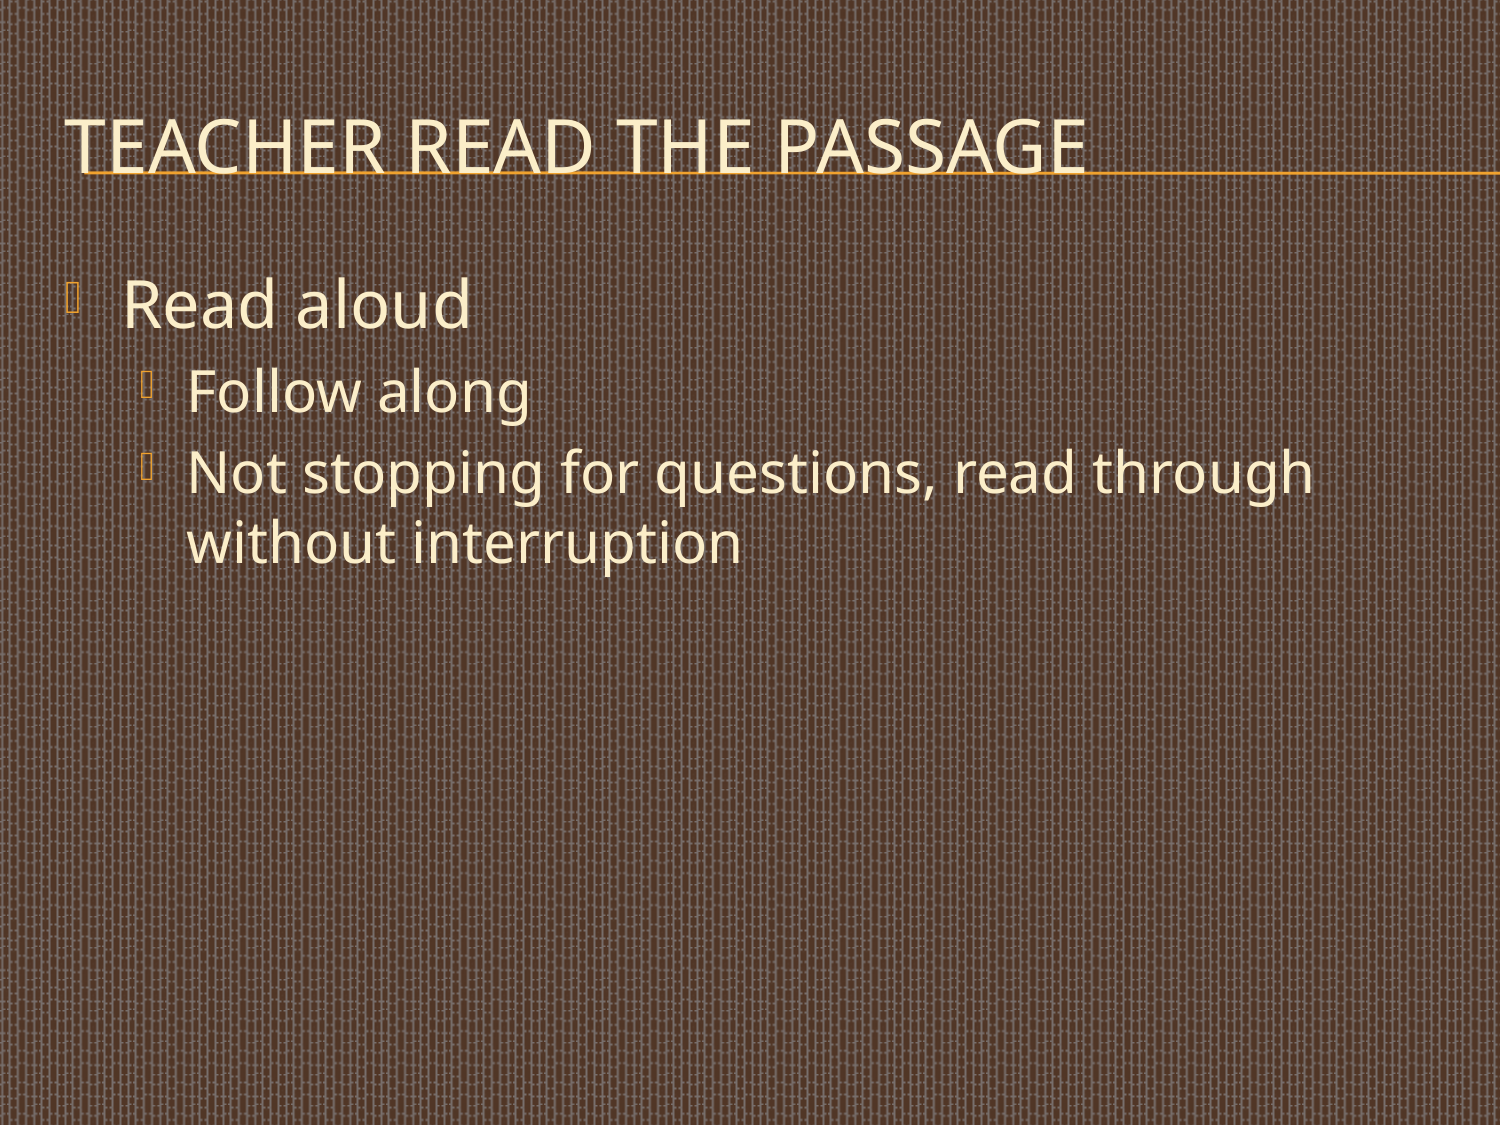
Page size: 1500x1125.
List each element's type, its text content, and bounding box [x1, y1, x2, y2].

title Teacher Read the Passage [50, 75, 1475, 213]
list Read aloud Follow along Not stopping for questions, read through without interruption [50, 254, 1475, 998]
